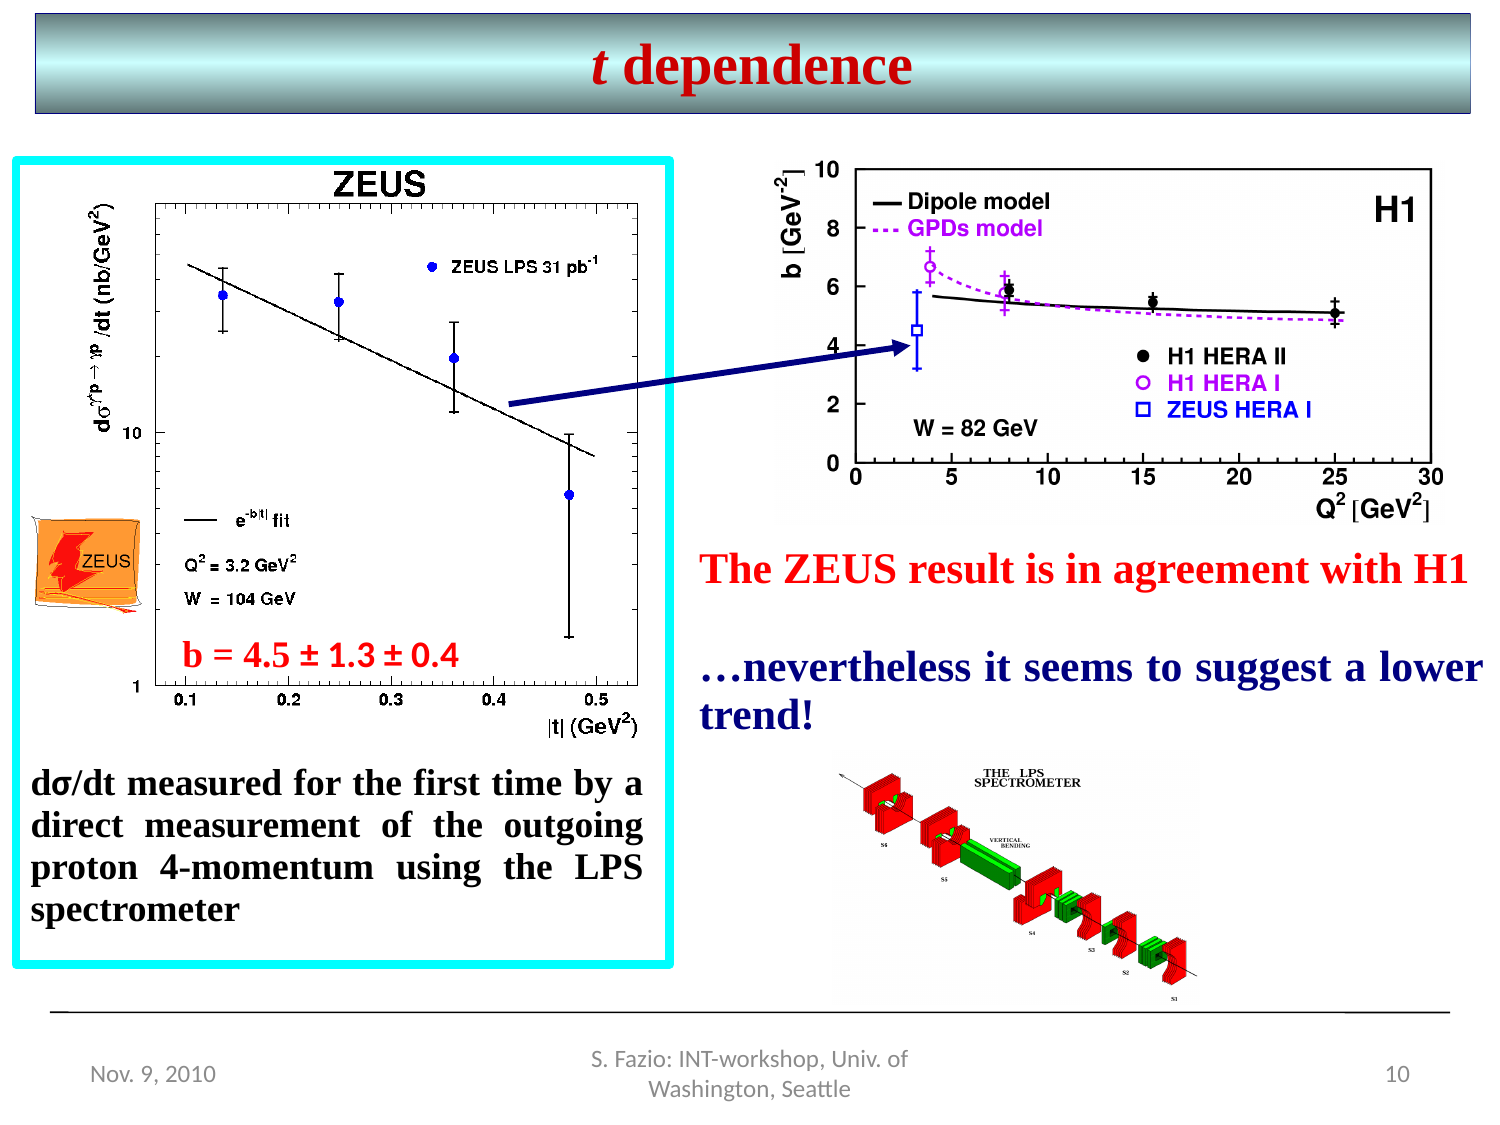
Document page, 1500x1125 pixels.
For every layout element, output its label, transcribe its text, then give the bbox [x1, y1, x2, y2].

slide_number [75, 1042, 425, 1103]
picture [774, 160, 1447, 526]
text_box t dependence [34, 13, 1471, 114]
slide_number 10 [1074, 1042, 1425, 1103]
text_box The ZEUS result is in agreement with H1 …nevertheless it seems to suggest a lower trend! [706, 530, 1500, 884]
picture [22, 512, 151, 616]
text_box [15, 138, 702, 965]
picture [832, 749, 1200, 1005]
footer S. Fazio: INT-workshop, Univ. of Washington, Seattle [512, 1042, 988, 1103]
